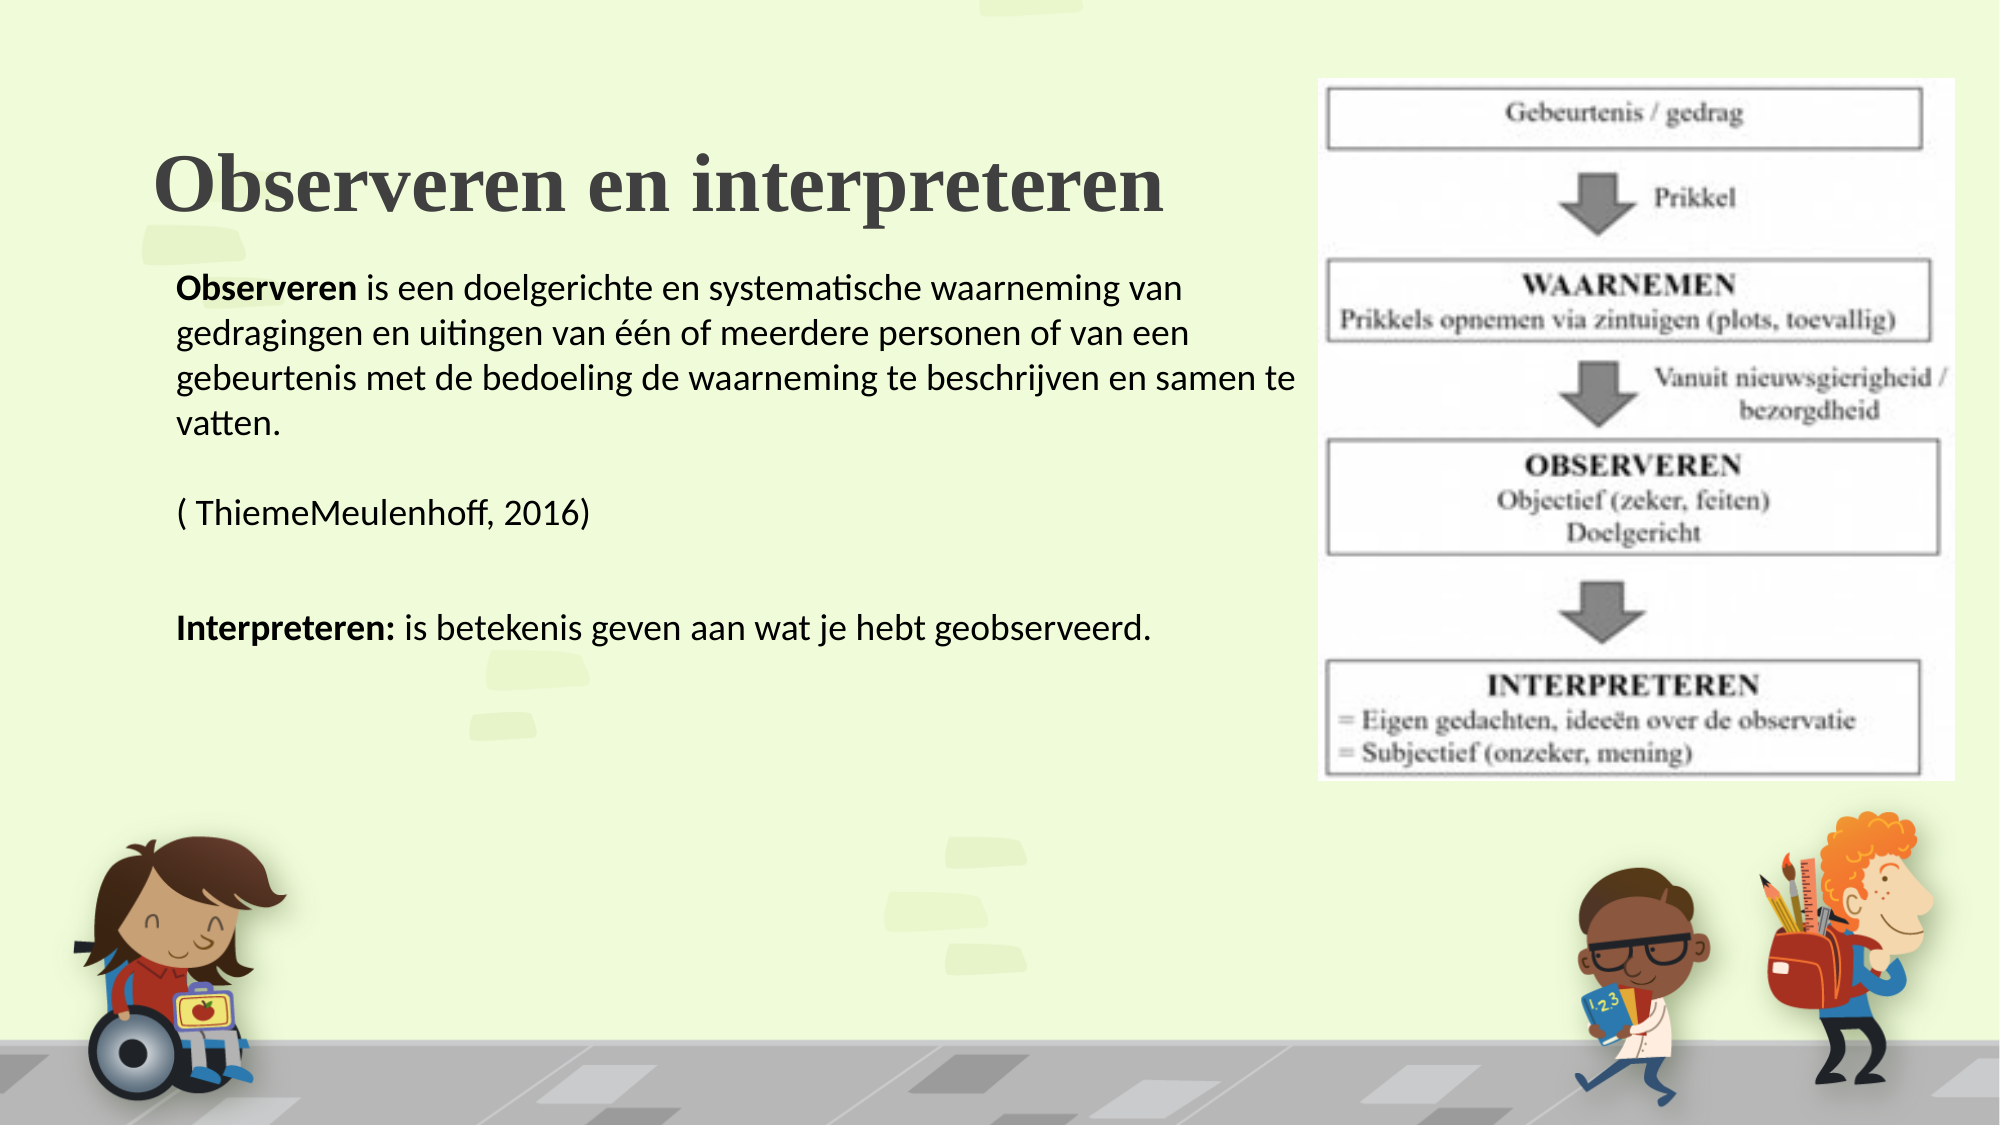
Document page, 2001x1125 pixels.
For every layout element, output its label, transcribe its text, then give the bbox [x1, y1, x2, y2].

text_box Observeren is een doelgerichte en systematische waarneming van gedragingen en uitingen van één of meerdere personen of van een gebeurtenis met de bedoeling de waarneming te beschrijven en samen te vatten. ( ThiemeMeulenhoff, 2016) Interpreteren: is betekenis geven aan wat je hebt geobserveerd. [161, 255, 1318, 656]
title Observeren en interpreteren [137, 59, 1750, 238]
picture [0, 0, 2000, 1125]
